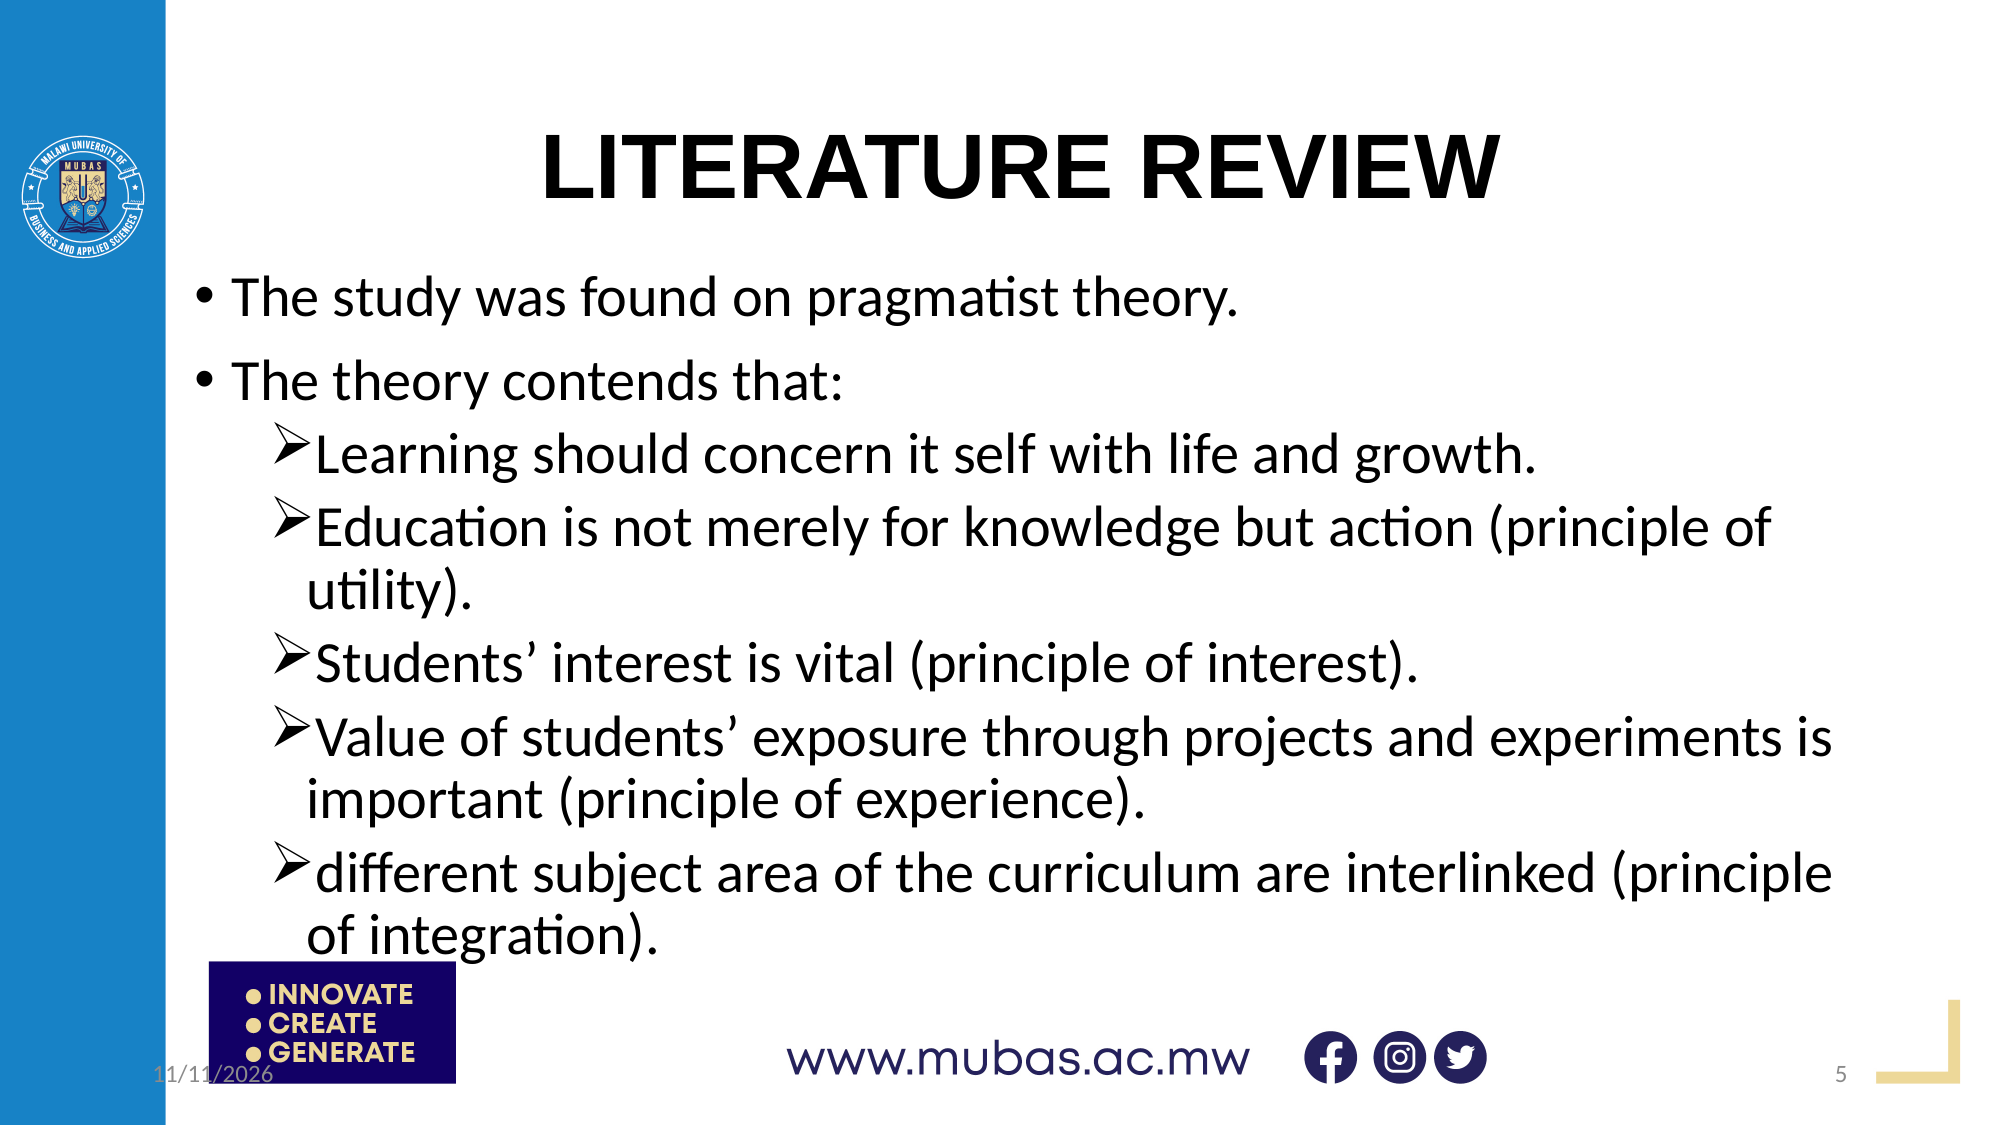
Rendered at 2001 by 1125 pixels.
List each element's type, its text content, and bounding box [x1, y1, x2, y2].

picture [0, 0, 2001, 1125]
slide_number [137, 1042, 588, 1103]
title LITERATURE REVIEW [179, 59, 1863, 258]
slide_number 5 [1412, 1042, 1863, 1103]
list The study was found on pragmatist theory. The theory contends that: Learning should concern it self with life and growth. Education is not merely for knowledge but action (principle of utility). Students’ interest is vital (principle of interest). Value of students’ exposure through projects and experiments is important (principle of experience). different subject area of the curriculum are interlinked (principle of integration). [179, 258, 1863, 1014]
